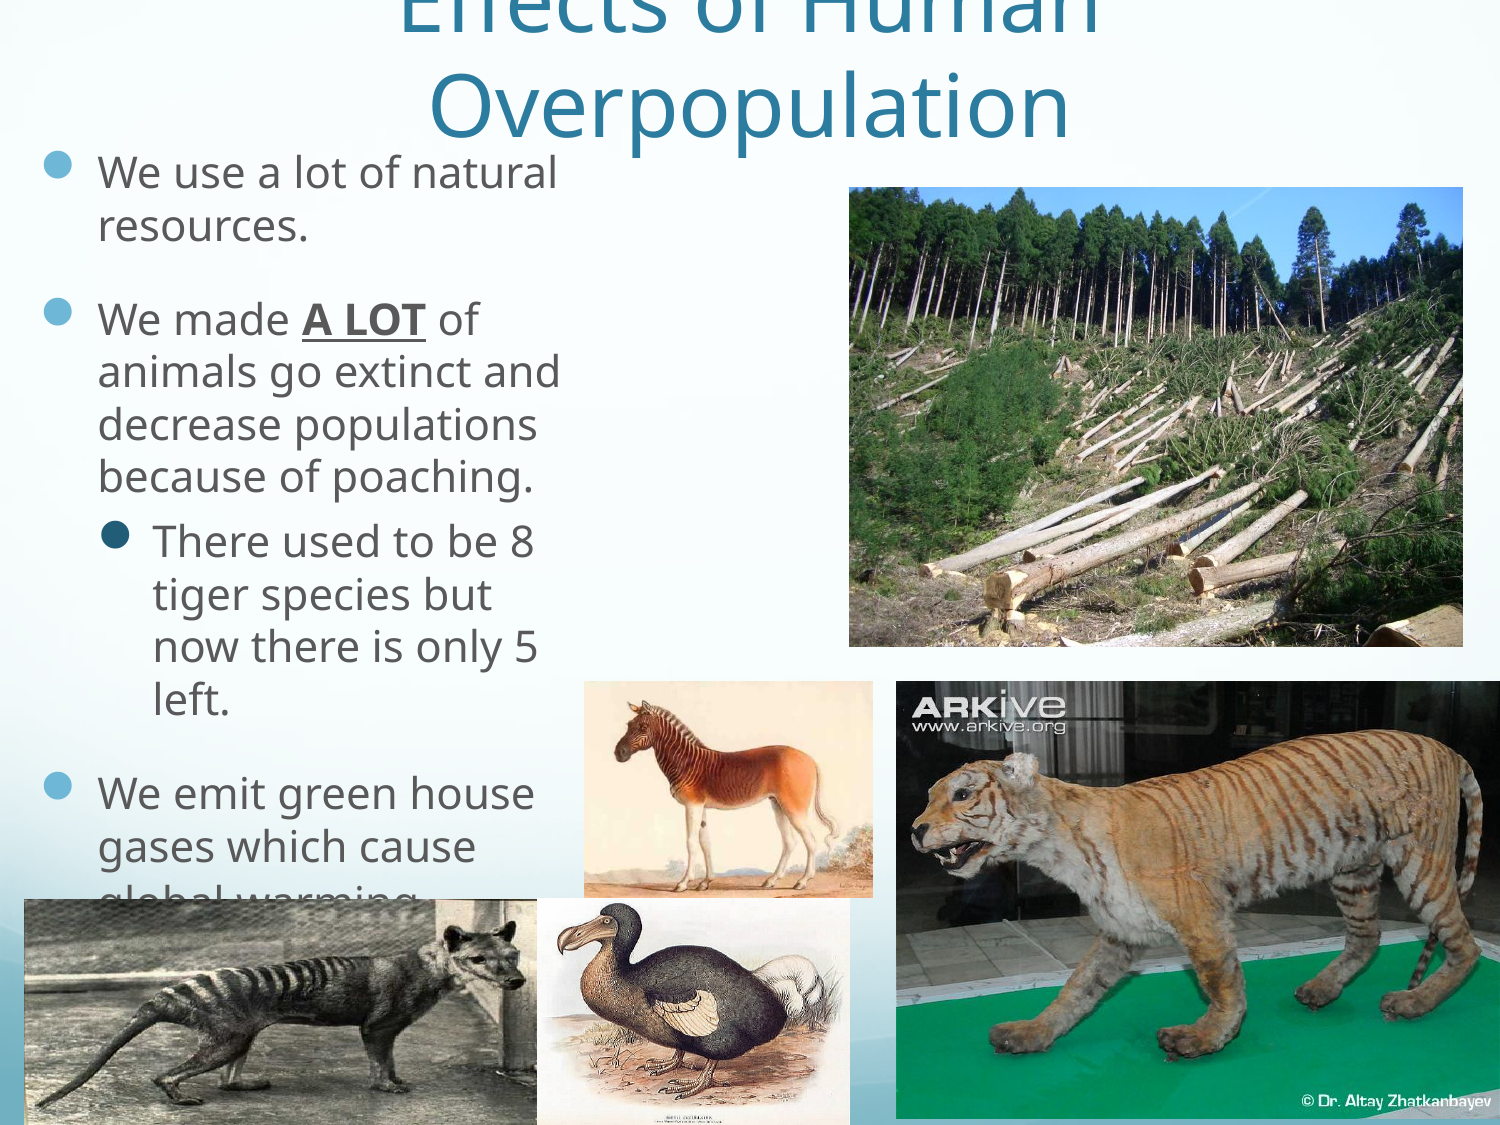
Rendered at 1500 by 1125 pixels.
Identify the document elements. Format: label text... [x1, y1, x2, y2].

picture [896, 680, 1500, 1119]
title Effects of Human Overpopulation [89, 49, 1410, 163]
picture [849, 186, 1463, 648]
picture [24, 680, 873, 1125]
list We use a lot of natural resources. We made A LOT of animals go extinct and decrease populations because of poaching. There used to be 8 tiger species but now there is only 5 left. We emit green house gases which cause global warming. [24, 137, 586, 897]
